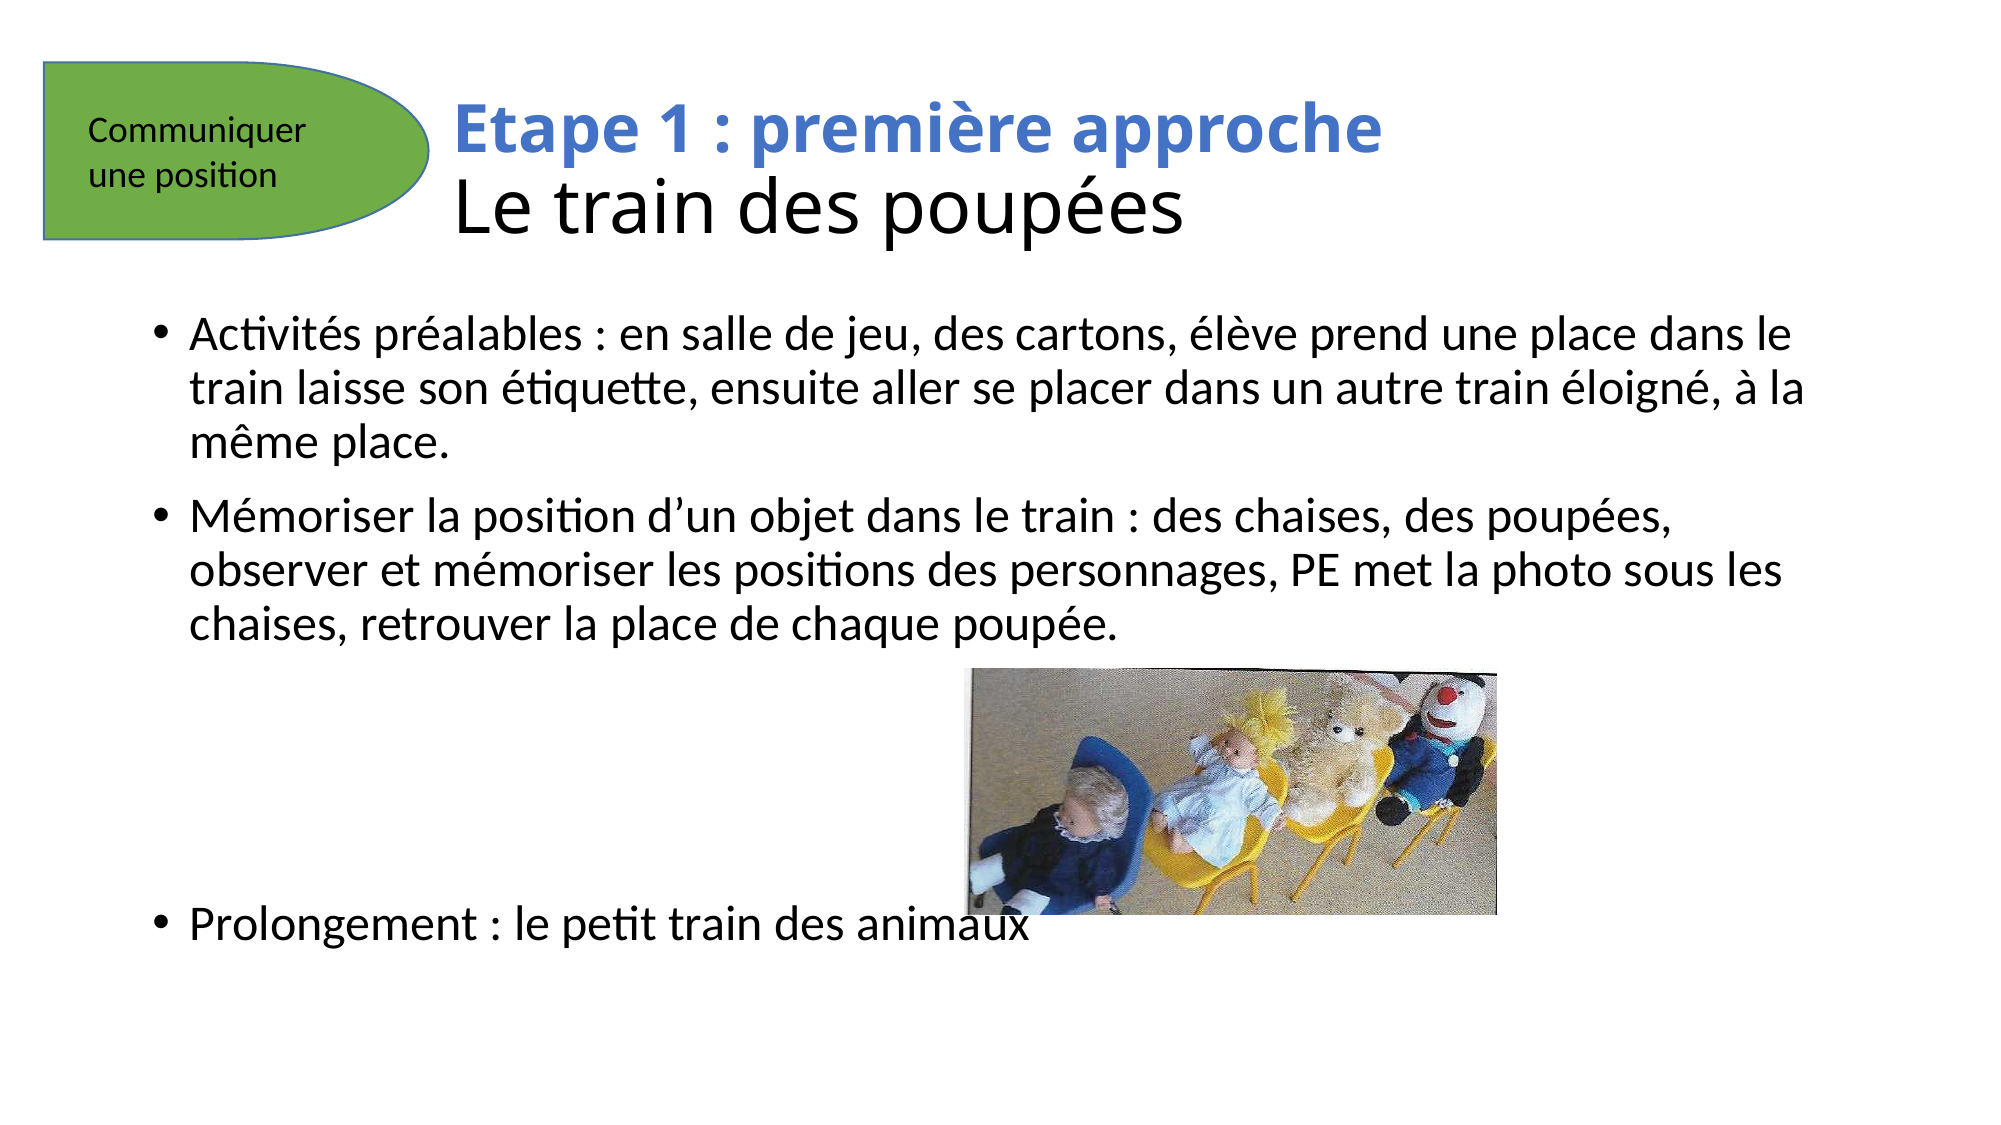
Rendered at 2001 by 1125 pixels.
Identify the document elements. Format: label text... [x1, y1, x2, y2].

text_box [42, 61, 430, 241]
list Activités préalables : en salle de jeu, des cartons, élève prend une place dans le train laisse son étiquette, ensuite aller se placer dans un autre train éloigné, à la même place. Mémoriser la position d’un objet dans le train : des chaises, des poupées, observer et mémoriser les positions des personnages, PE met la photo sous les chaises, retrouver la place de chaque poupée. Prolongement : le petit train des animaux [137, 299, 1863, 1014]
text_box Communiquer une position [73, 97, 356, 248]
picture [964, 668, 1497, 915]
title Etape 1 : première approche Le train des poupées [137, 59, 1863, 278]
